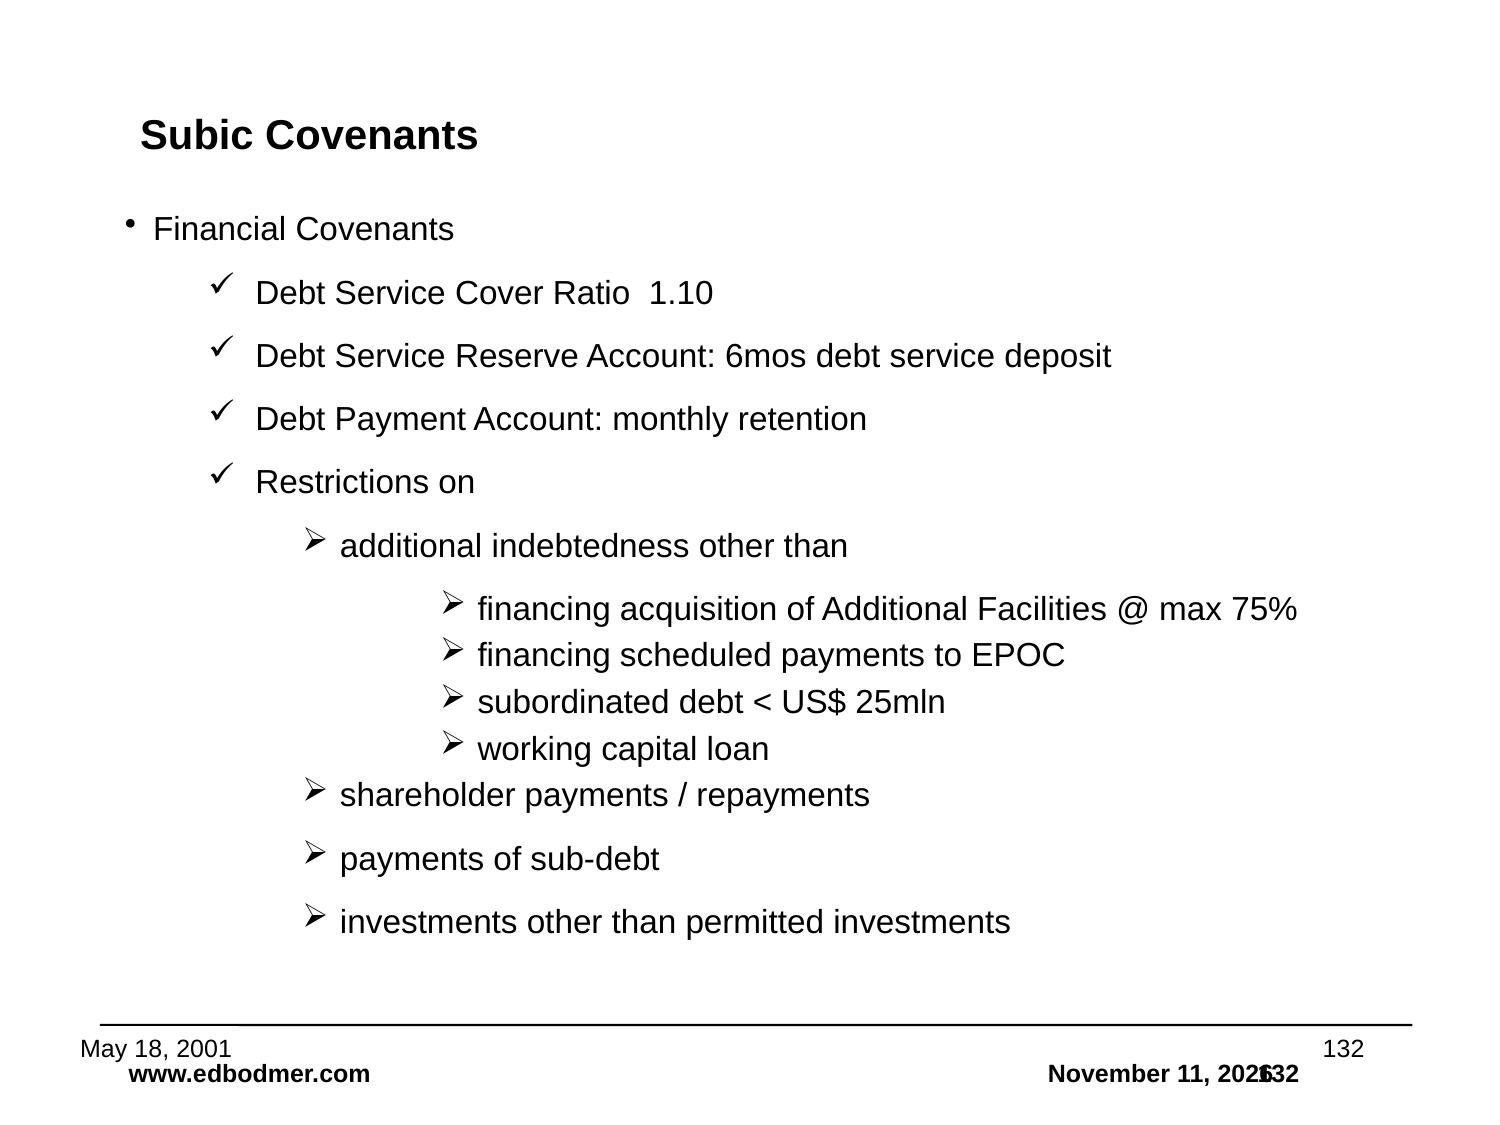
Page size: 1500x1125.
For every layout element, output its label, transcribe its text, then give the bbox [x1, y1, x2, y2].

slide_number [0, 1025, 313, 1100]
title Subic Covenants [124, 99, 1288, 199]
list Financial Covenants Debt Service Cover Ratio 1.10 Debt Service Reserve Account: 6mos debt service deposit Debt Payment Account: monthly retention Restrictions on additional indebtedness other than financing acquisition of Additional Facilities @ max 75% financing scheduled payments to EPOC subordinated debt < US$ 25mln working capital loan shareholder payments / repayments payments of sub-debt investments other than permitted investments [99, 199, 1438, 1013]
slide_number 132 [1187, 1025, 1500, 1100]
